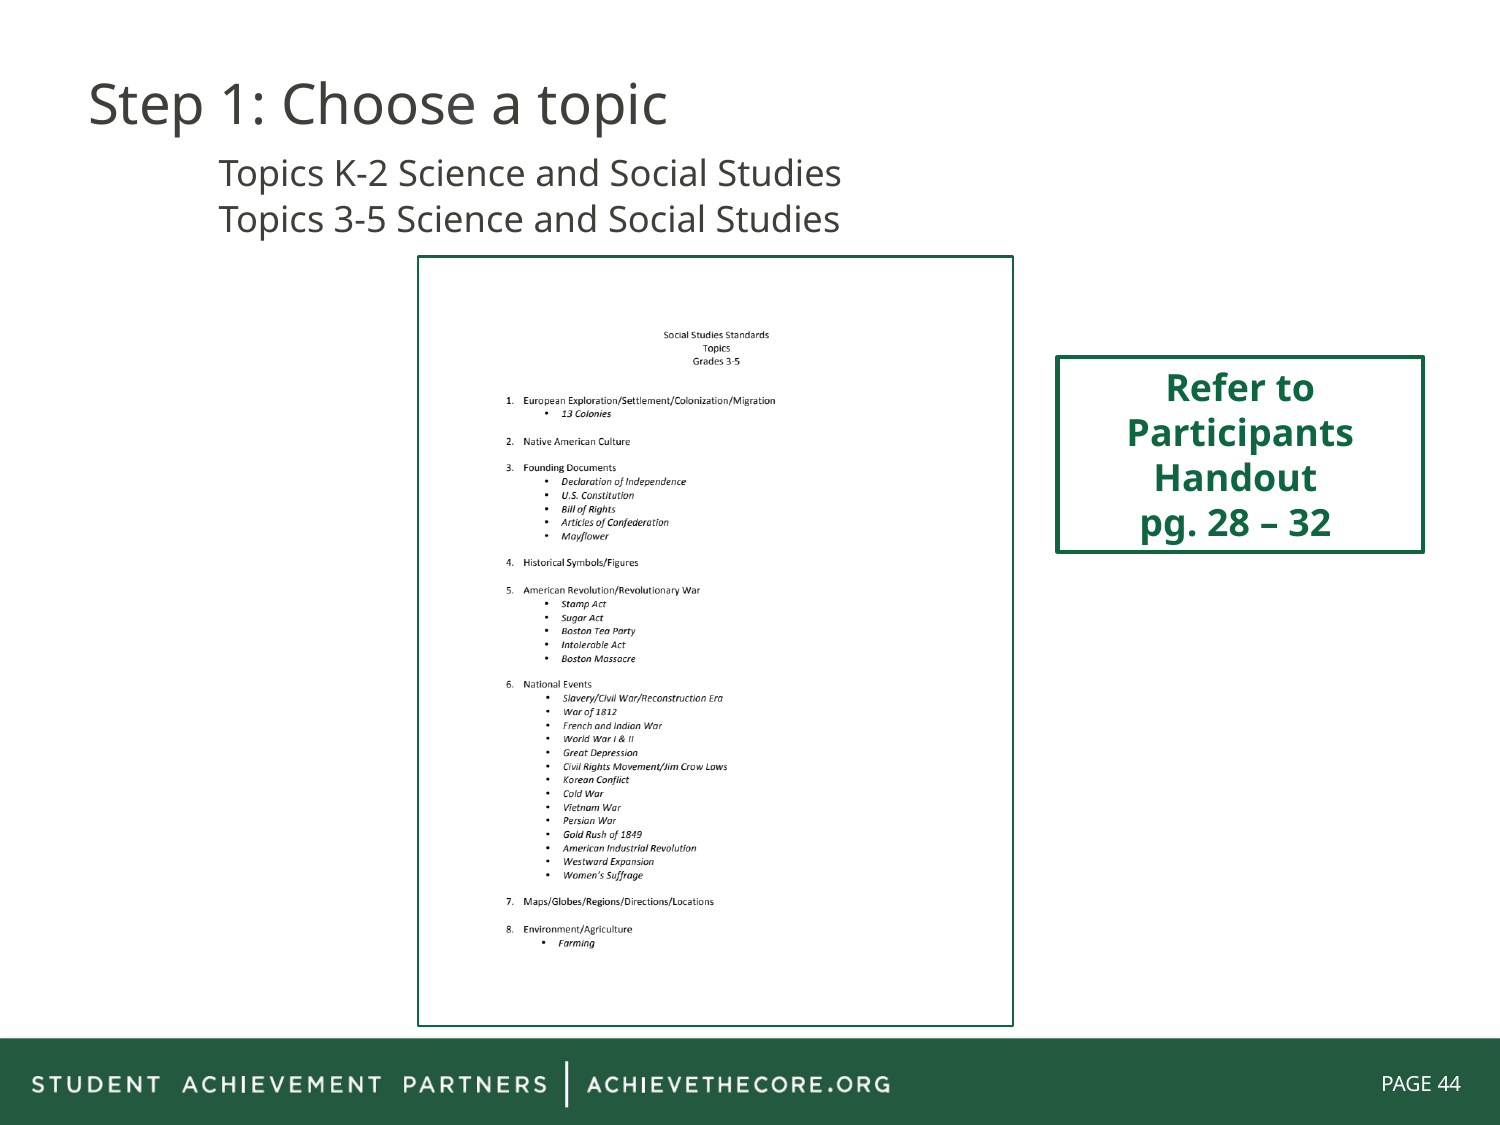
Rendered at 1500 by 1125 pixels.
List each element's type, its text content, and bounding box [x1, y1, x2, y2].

title Step 1: Choose a topic Topics K-2 Science and Social Studies Topics 3-5 Science and Social Studies [73, 60, 1424, 249]
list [418, 257, 1012, 1026]
text_box Refer to Participants Handout pg. 28 – 32 [1057, 357, 1424, 552]
